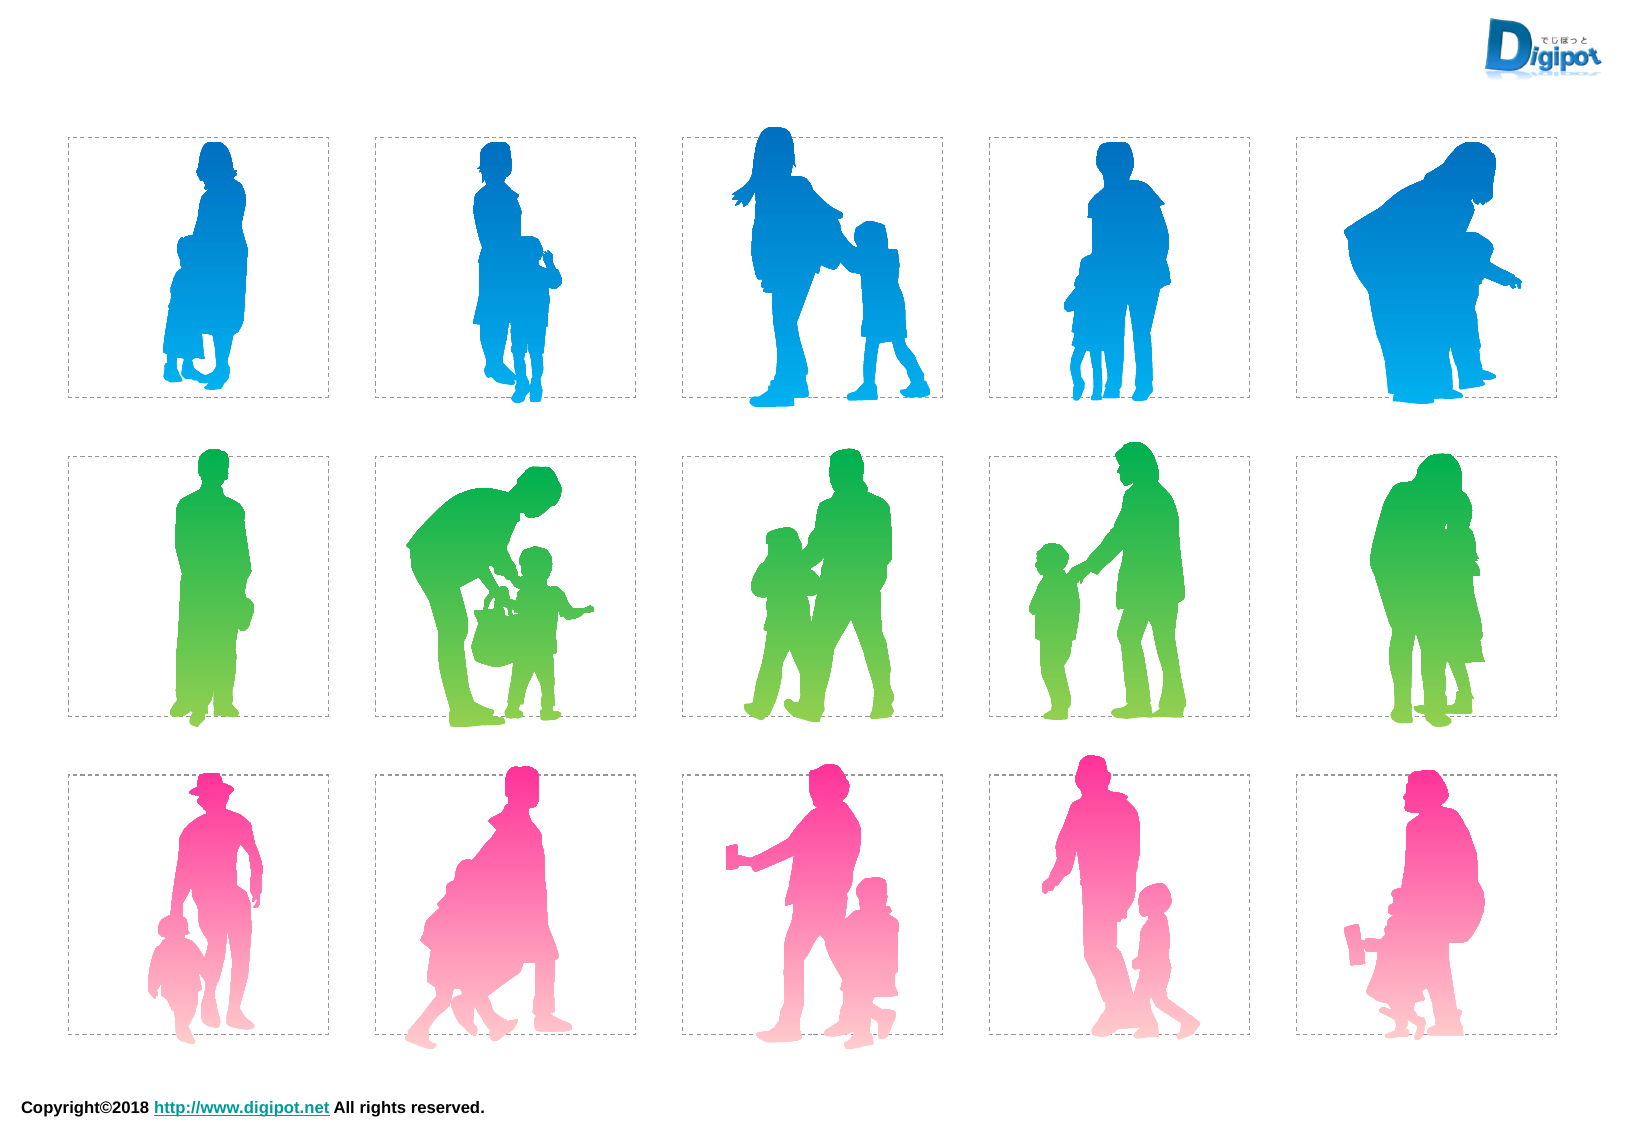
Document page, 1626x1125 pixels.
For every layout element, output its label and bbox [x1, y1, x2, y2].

text_box [1028, 441, 1187, 720]
text_box [743, 448, 895, 723]
text_box [1063, 141, 1171, 402]
text_box [472, 141, 562, 403]
text_box [1344, 141, 1522, 405]
text_box [1042, 754, 1201, 1040]
text_box [1369, 453, 1486, 728]
text_box [162, 141, 249, 390]
text_box [405, 766, 573, 1050]
text_box [1344, 769, 1486, 1041]
text_box [725, 764, 899, 1050]
picture [1485, 18, 1602, 82]
text_box [148, 772, 264, 1044]
text_box [170, 448, 255, 728]
text_box [406, 466, 595, 728]
text_box [732, 126, 931, 408]
